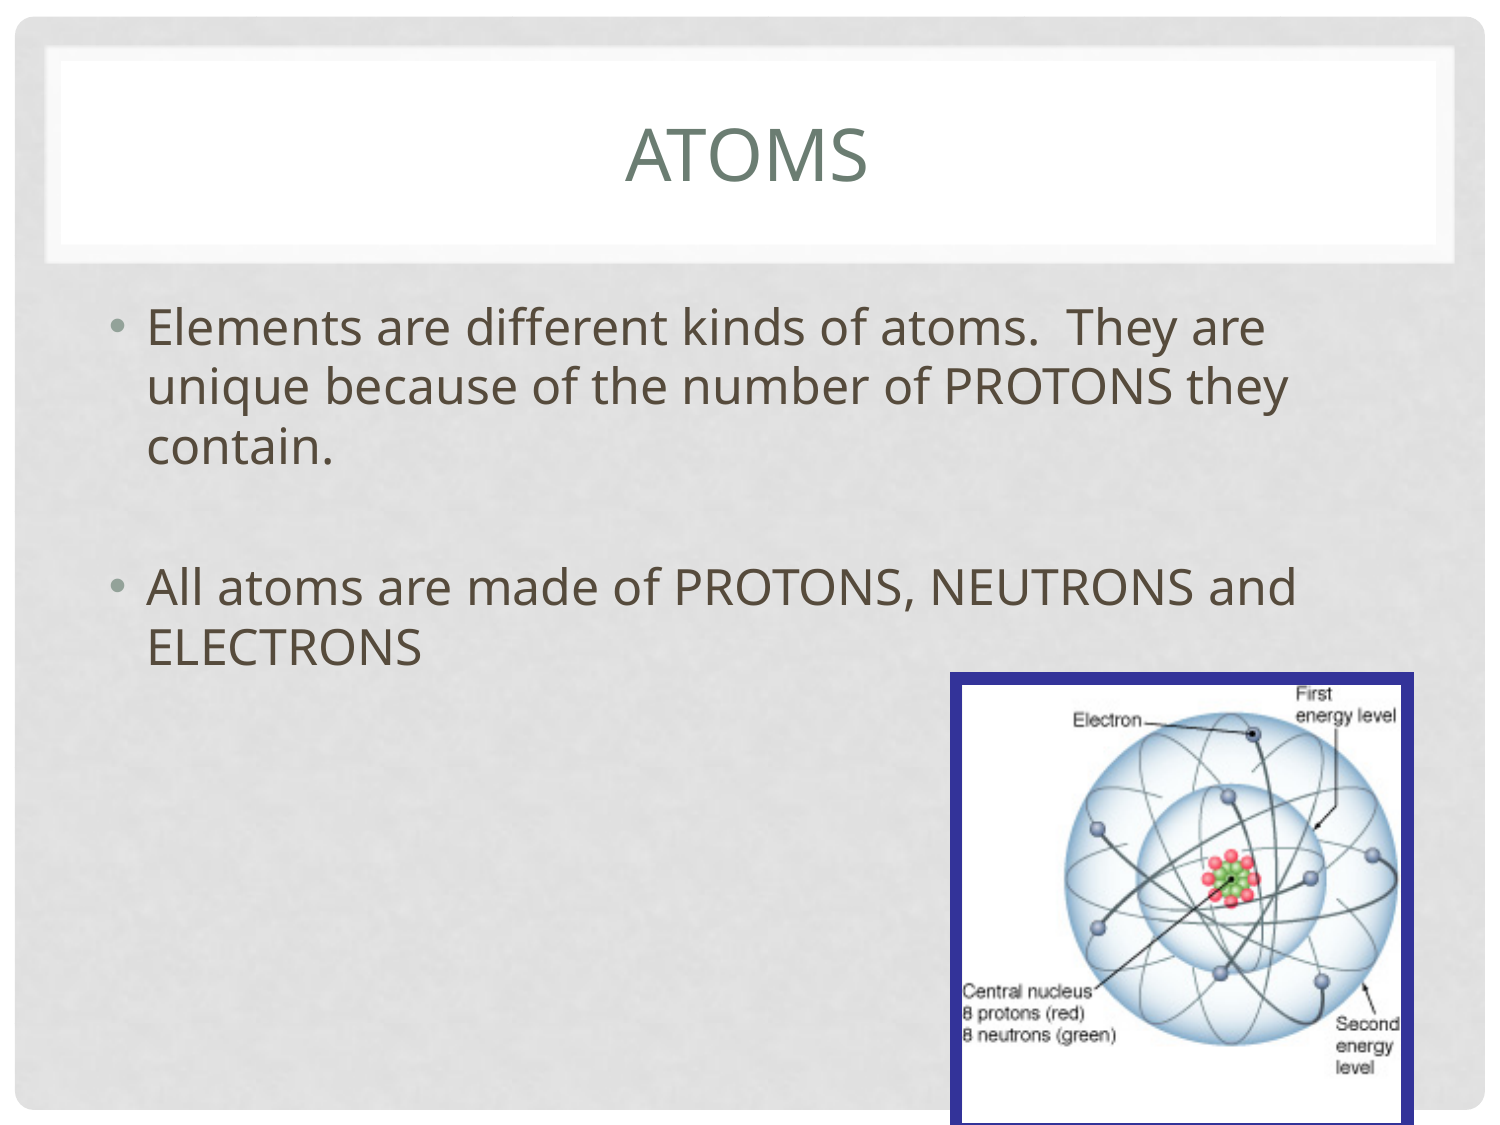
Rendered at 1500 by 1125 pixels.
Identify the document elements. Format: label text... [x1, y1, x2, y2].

title Atoms [69, 66, 1425, 238]
list Elements are different kinds of atoms. They are unique because of the number of PROTONS they contain. All atoms are made of PROTONS, NEUTRONS and ELECTRONS [75, 287, 1425, 1005]
picture [962, 684, 1402, 1124]
